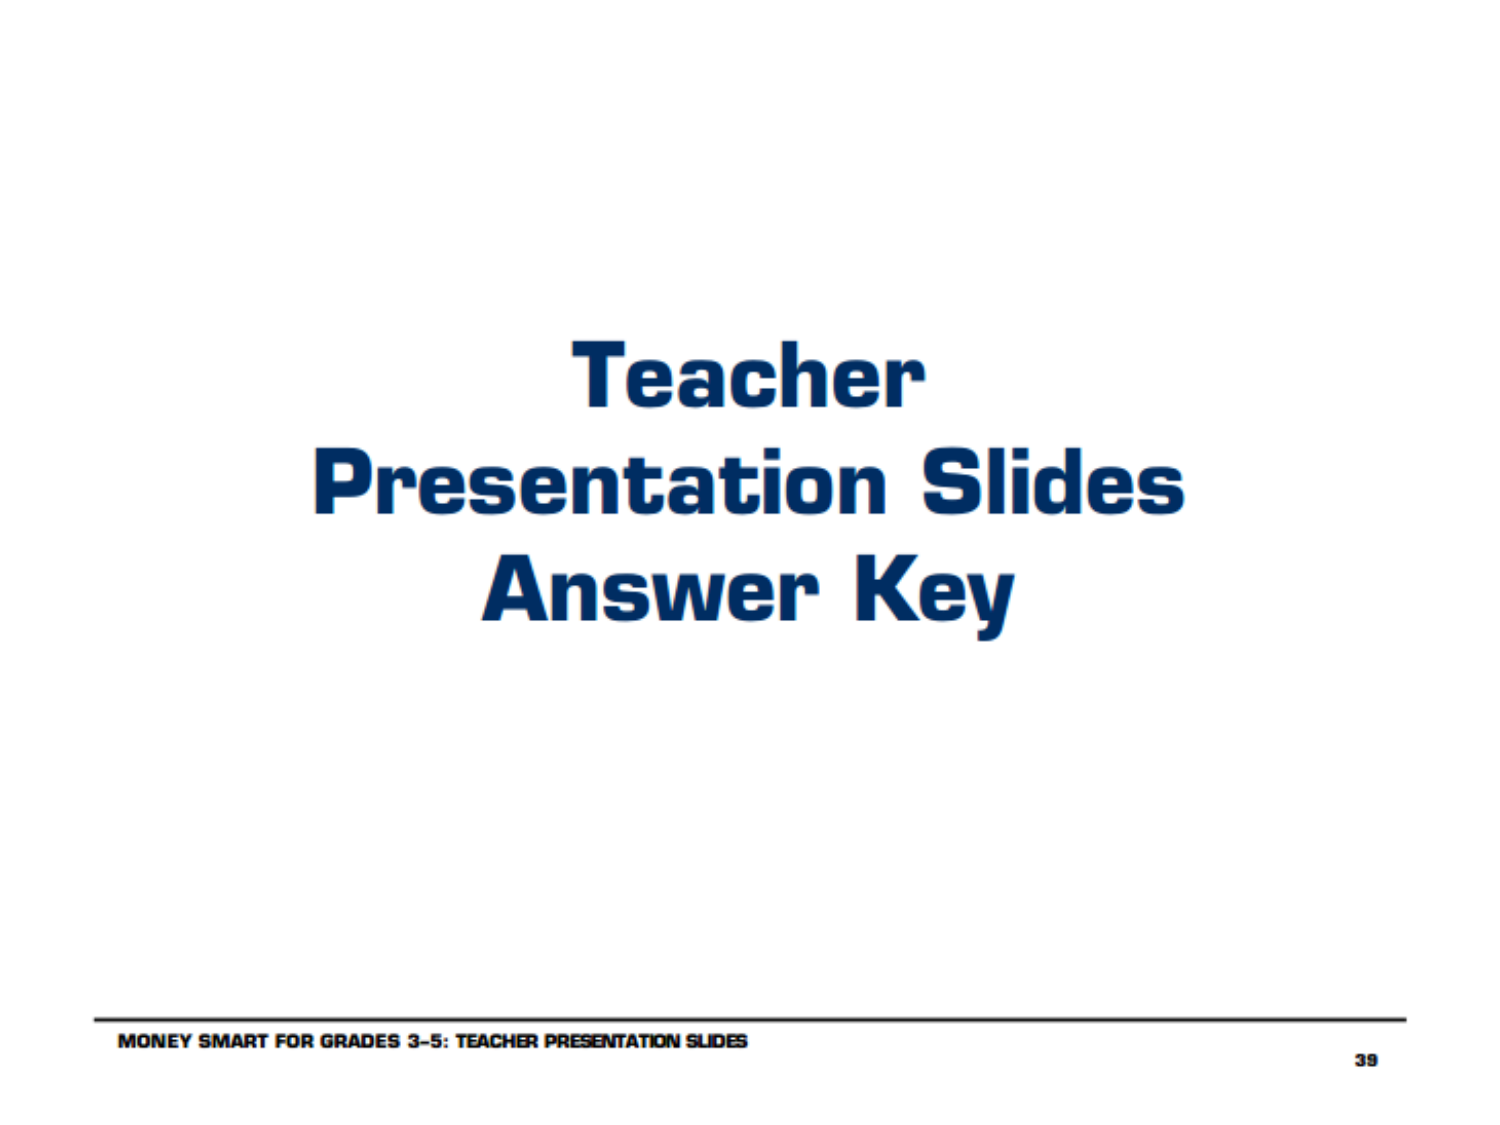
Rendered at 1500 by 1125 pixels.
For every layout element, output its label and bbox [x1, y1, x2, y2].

picture [62, 13, 1438, 1112]
